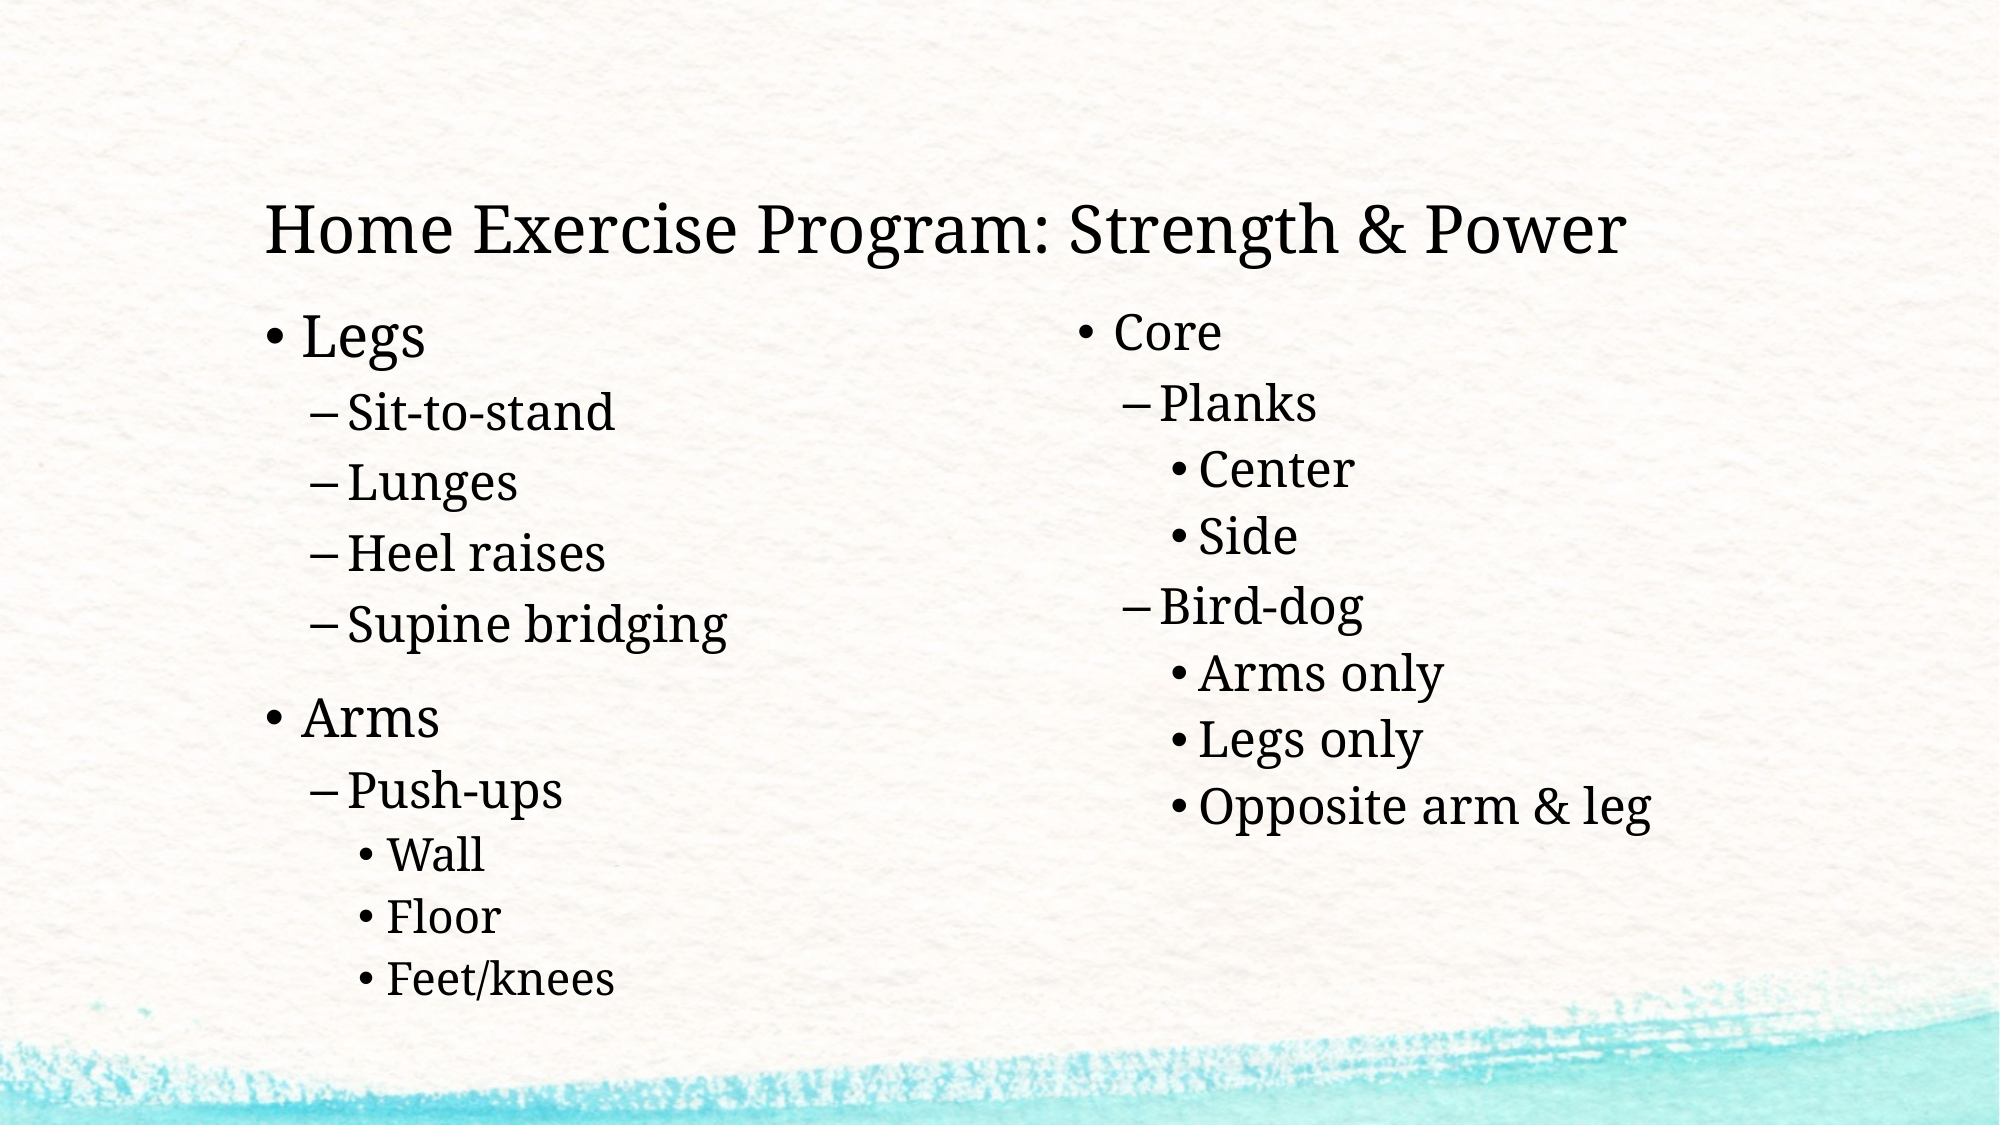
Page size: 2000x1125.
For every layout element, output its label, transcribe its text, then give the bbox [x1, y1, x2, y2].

title Home Exercise Program: Strength & Power [249, 87, 1825, 275]
picture [0, 0, 2000, 1125]
list Core Planks Center Side Bird-dog Arms only Legs only Opposite arm & leg [1062, 299, 1825, 988]
list Legs Sit-to-stand Lunges Heel raises Supine bridging Arms Push-ups Wall Floor Feet/knees [249, 299, 1012, 1075]
